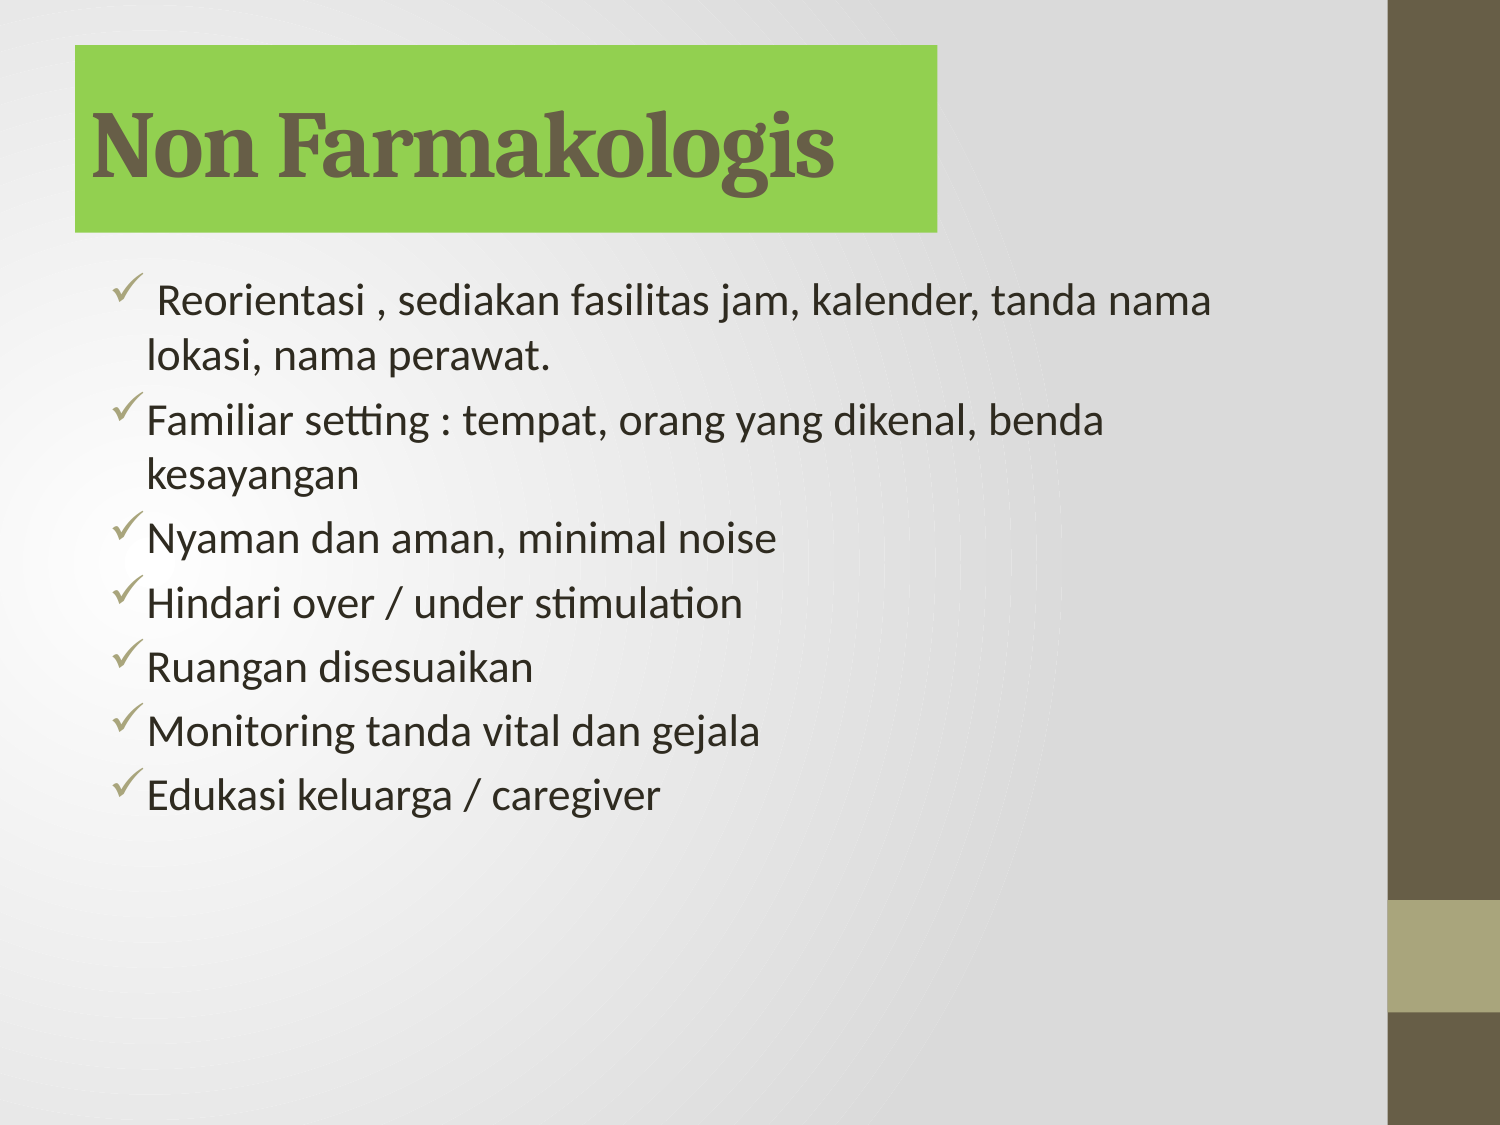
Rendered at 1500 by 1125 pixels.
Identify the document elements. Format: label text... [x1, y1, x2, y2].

title Non Farmakologis [75, 45, 938, 233]
list Reorientasi , sediakan fasilitas jam, kalender, tanda nama lokasi, nama perawat. Familiar setting : tempat, orang yang dikenal, benda kesayangan Nyaman dan aman, minimal noise Hindari over / under stimulation Ruangan disesuaikan Monitoring tanda vital dan gejala Edukasi keluarga / caregiver [75, 262, 1325, 1050]
